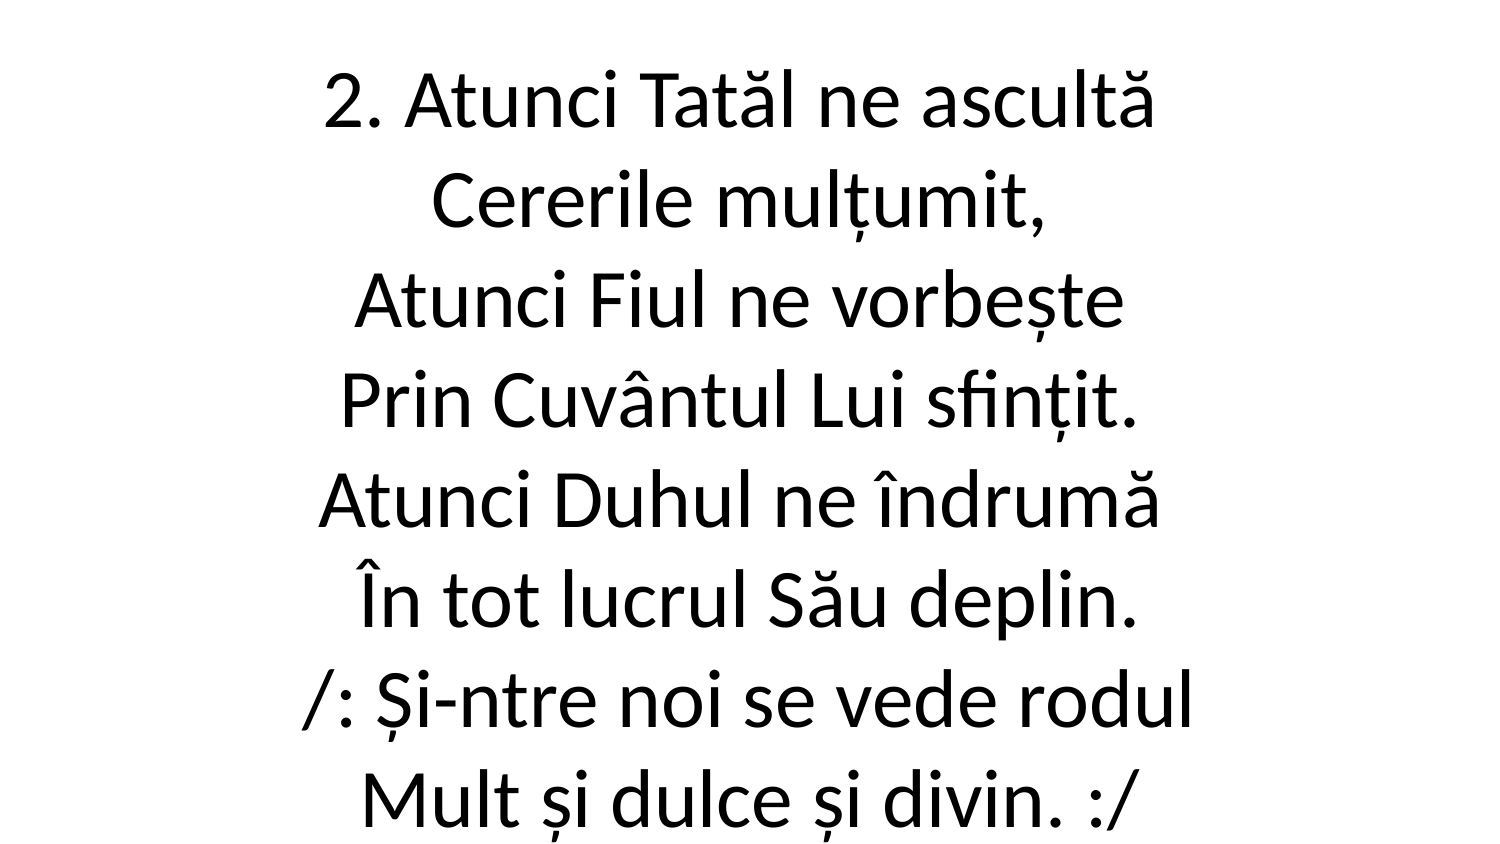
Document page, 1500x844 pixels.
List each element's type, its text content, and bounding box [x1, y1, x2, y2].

text_box 2. Atunci Tatăl ne ascultă Cererile mulțumit, Atunci Fiul ne vorbește Prin Cuvântul Lui sfințit. Atunci Duhul ne îndrumă În tot lucrul Său deplin. /: Și-ntre noi se vede rodul Mult și dulce și divin. :/ [288, 0, 1212, 844]
